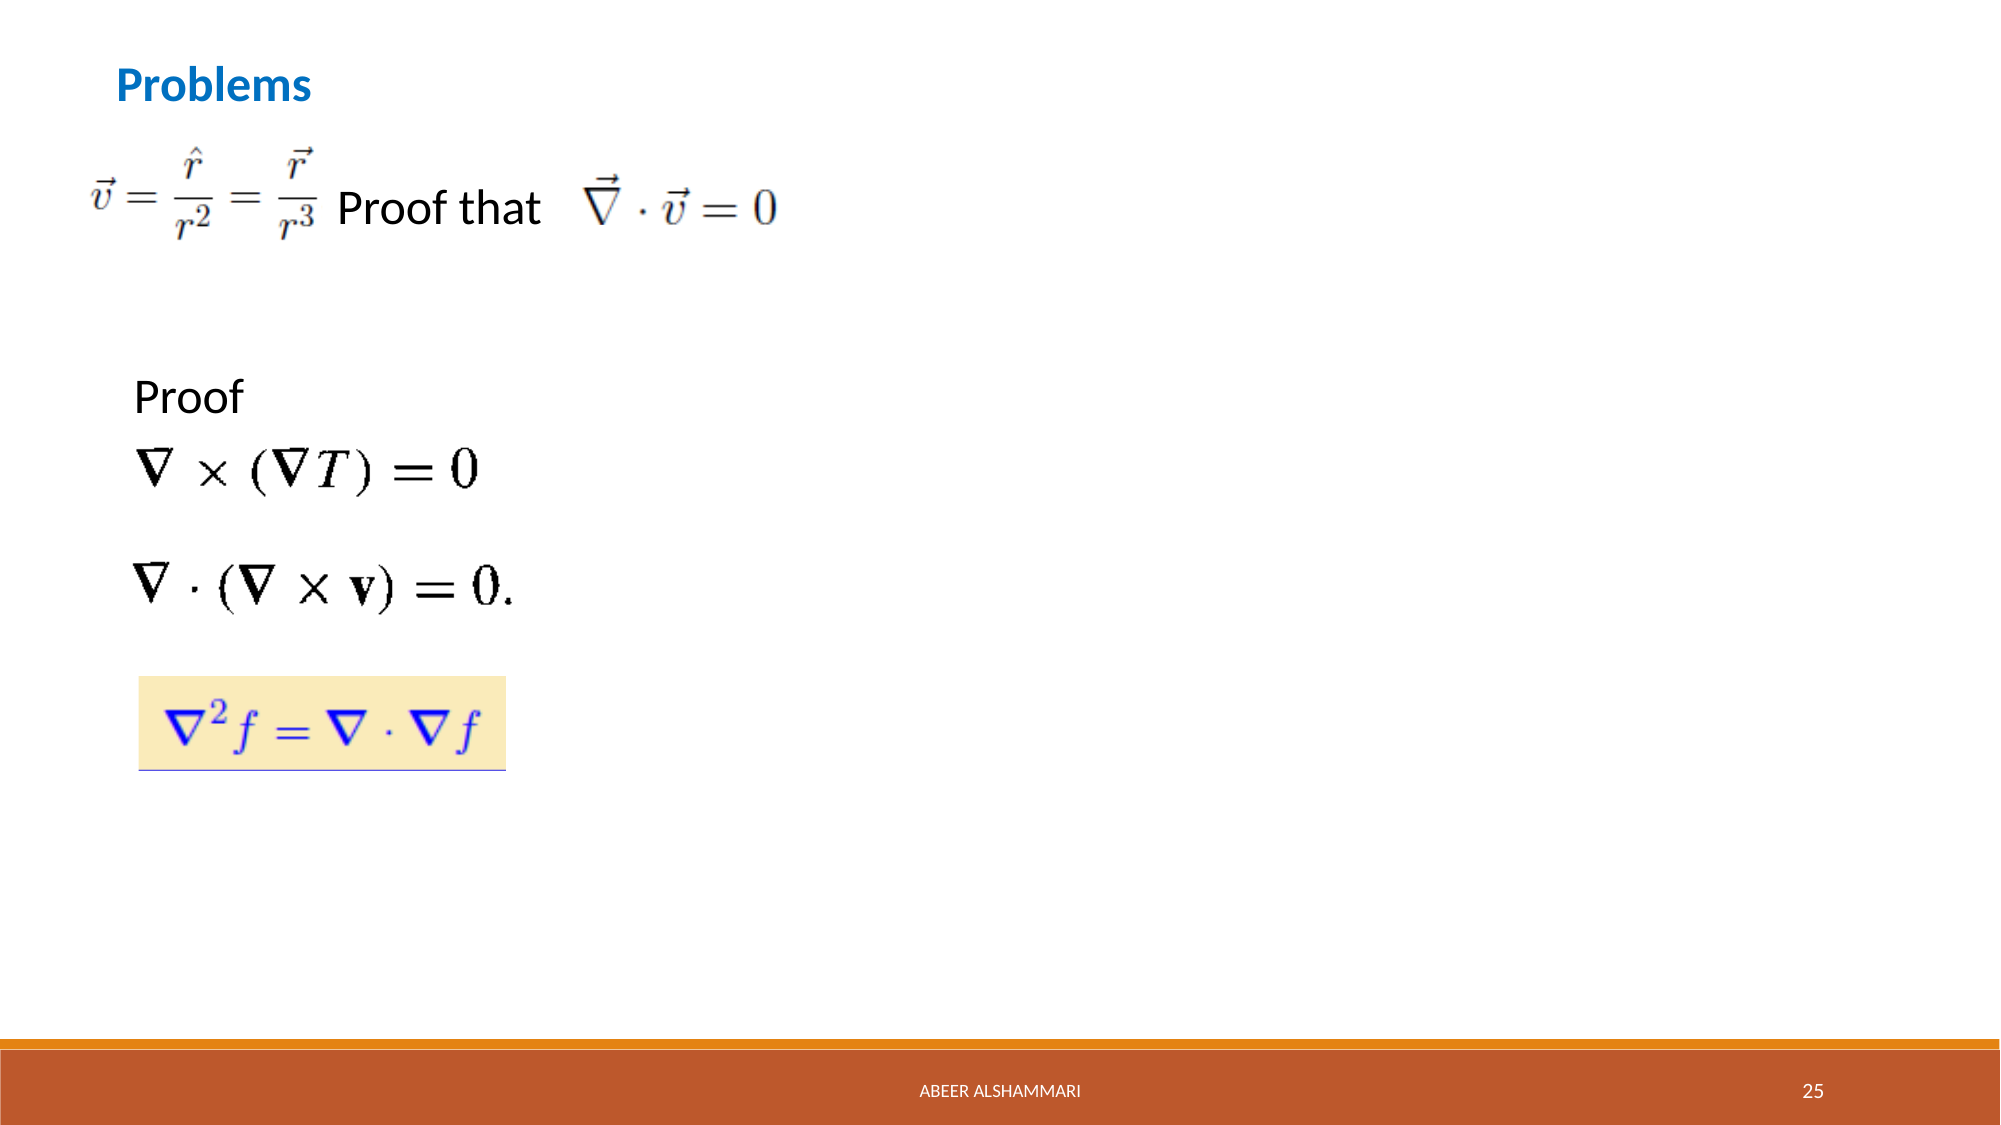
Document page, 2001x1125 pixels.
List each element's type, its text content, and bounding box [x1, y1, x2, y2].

footer Abeer Alshammari [604, 1059, 1396, 1120]
slide_number 25 [1624, 1059, 1840, 1120]
picture [113, 540, 532, 637]
picture [138, 675, 507, 771]
picture [72, 142, 323, 251]
text_box Proof [119, 356, 455, 408]
picture [118, 409, 484, 532]
text_box Problems [101, 44, 340, 120]
text_box Proof that [331, 166, 588, 242]
picture [568, 152, 779, 225]
